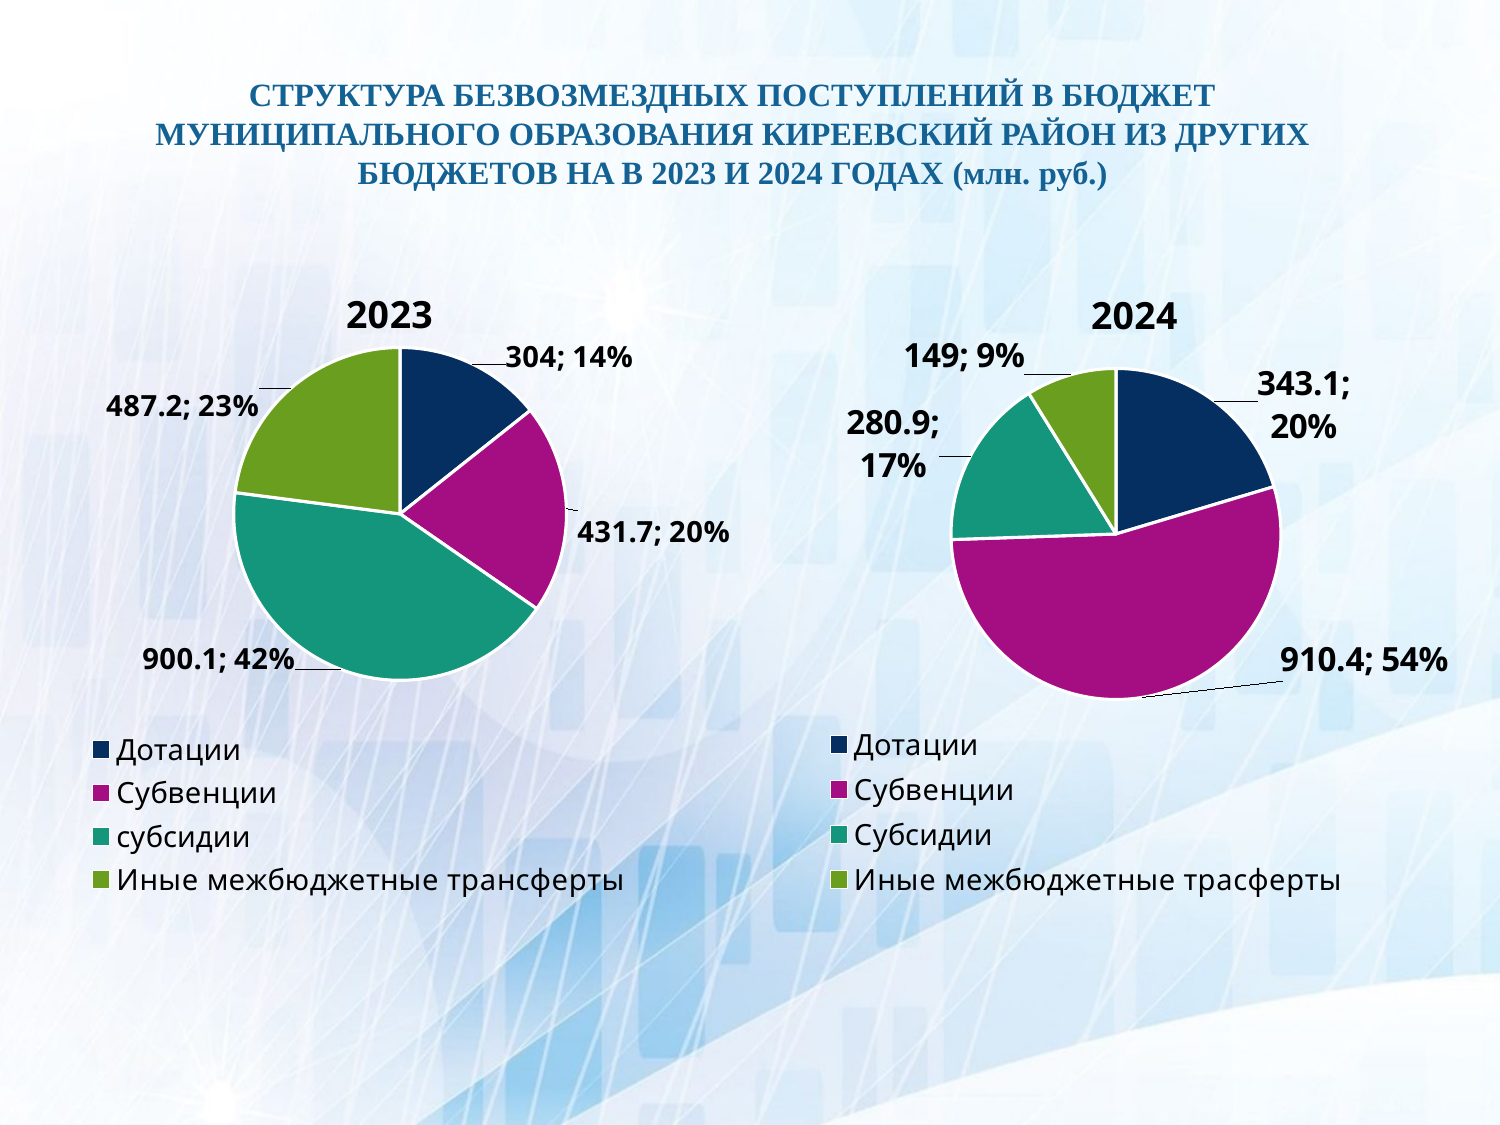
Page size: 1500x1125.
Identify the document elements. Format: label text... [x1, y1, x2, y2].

title Структура безвозмездных поступлений в бюджет муниципального образования Киреевский район из других бюджетов HA в 2023 и 2024 годах (млн. руб.) [88, 66, 1378, 199]
chart [820, 256, 1452, 907]
picture [0, 0, 1500, 1125]
chart [0, 255, 780, 906]
